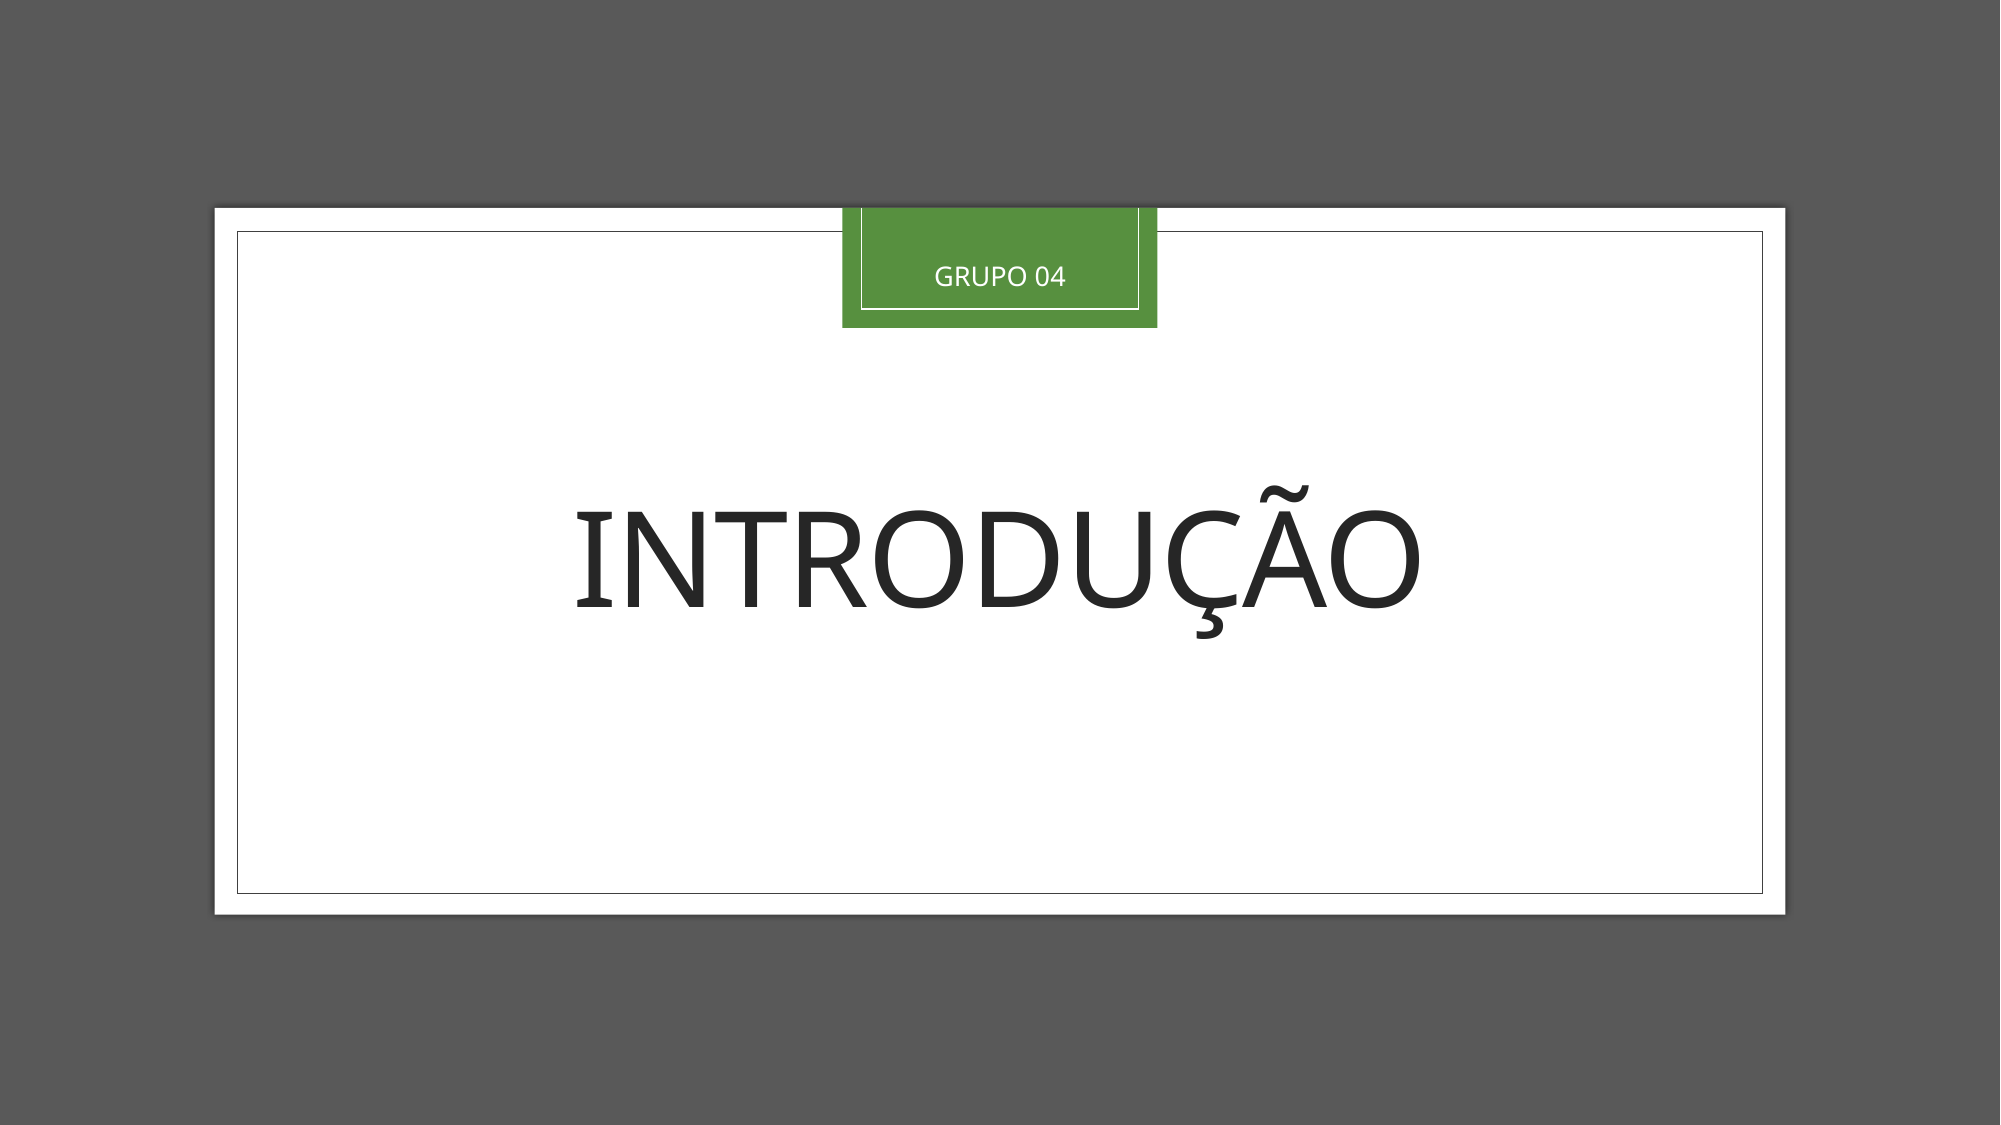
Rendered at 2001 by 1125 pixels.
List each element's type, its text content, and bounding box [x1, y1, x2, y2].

title introdução [267, 368, 1733, 769]
slide_number GRUPO 04 [872, 220, 1128, 300]
